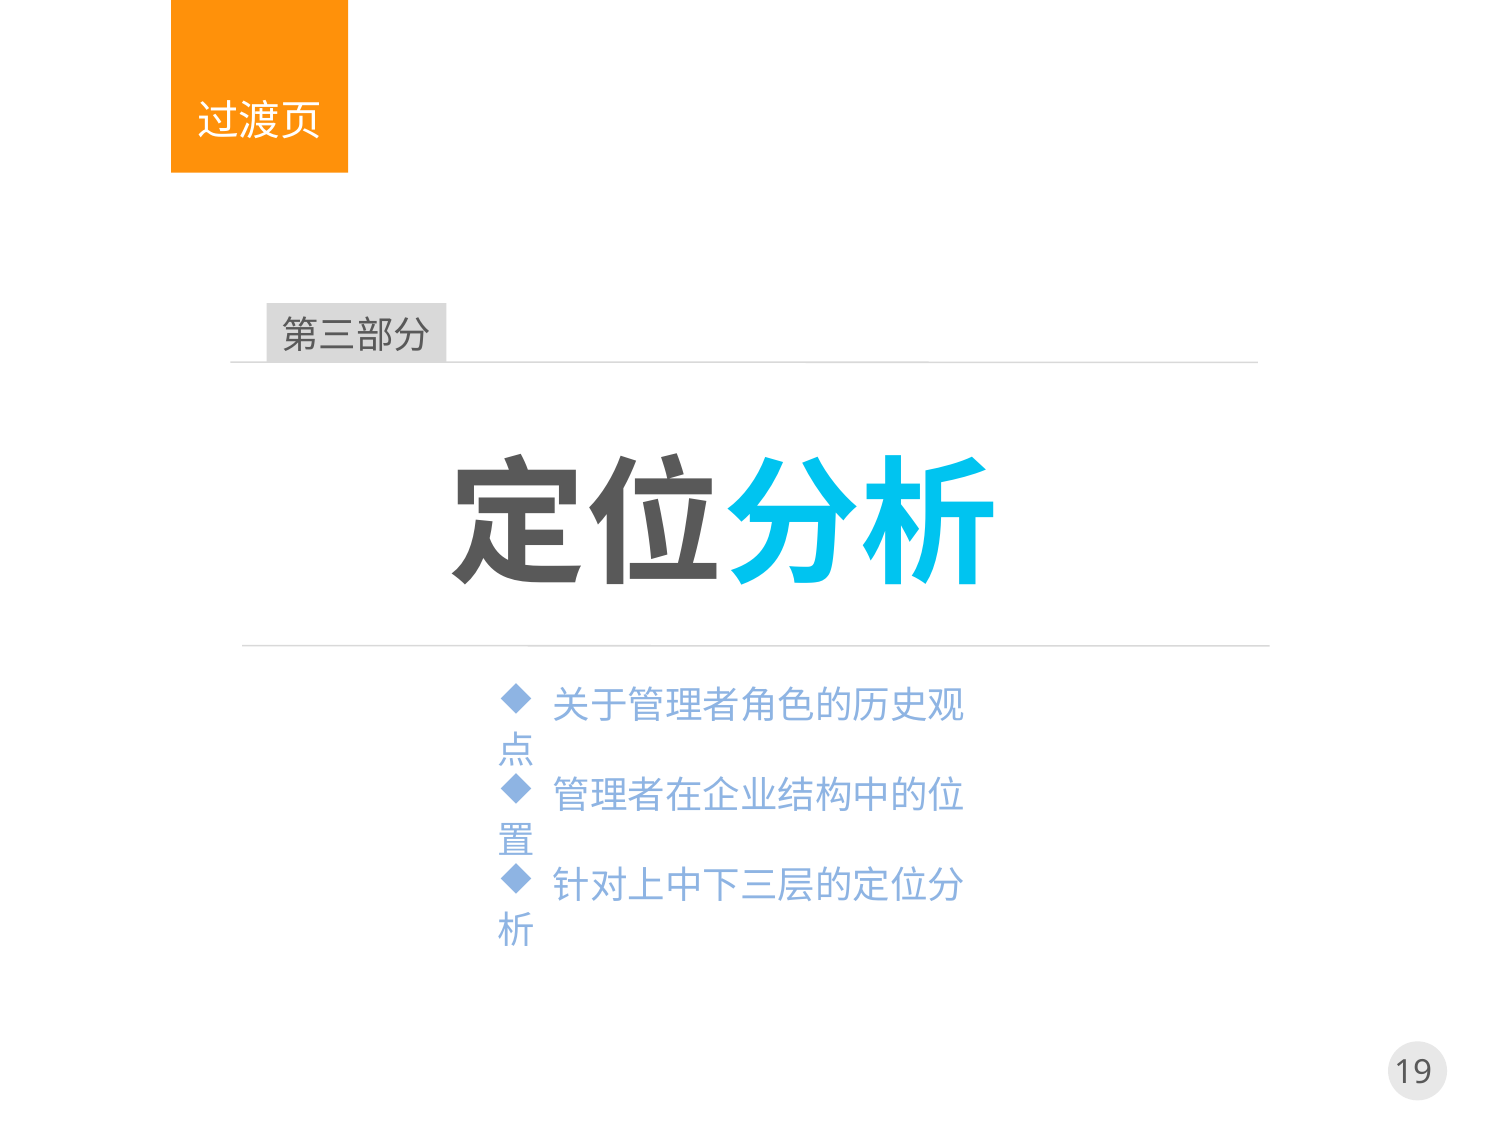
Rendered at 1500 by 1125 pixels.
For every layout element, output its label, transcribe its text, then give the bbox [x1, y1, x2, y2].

text_box 定位分析 [433, 404, 1107, 607]
text_box 第三部分 [266, 303, 447, 360]
text_box 关于管理者角色的历史观点 管理者在企业结构中的位置 针对上中下三层的定位分析 [486, 675, 1008, 957]
